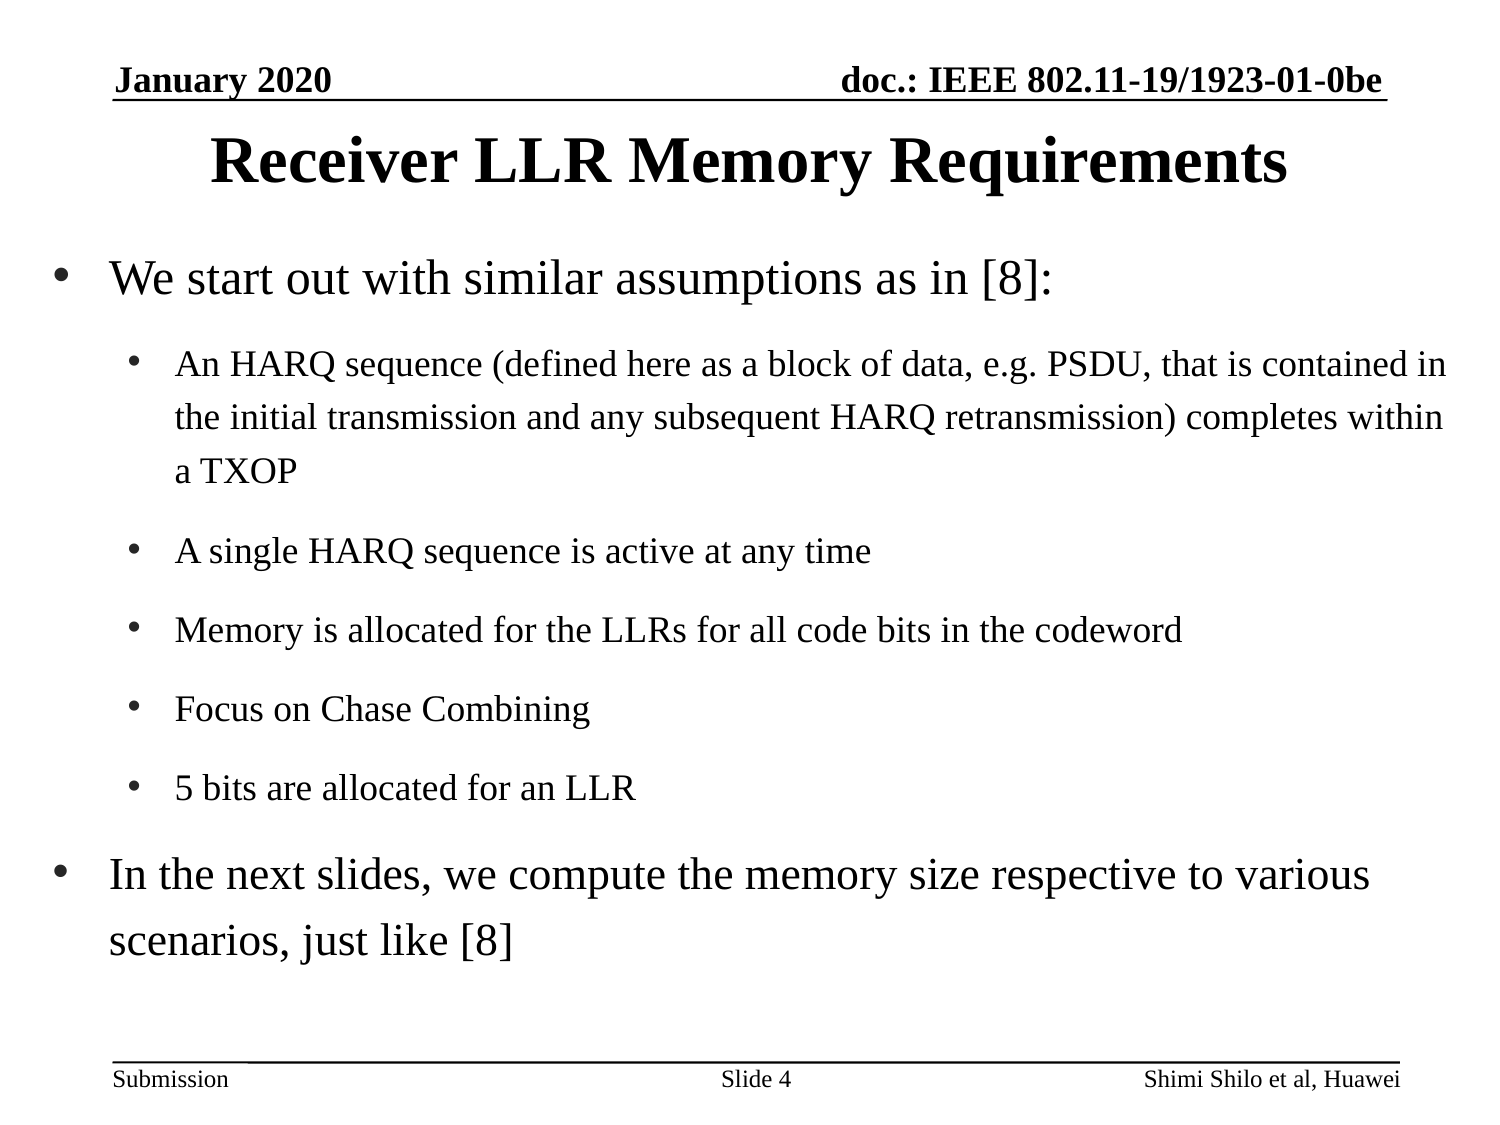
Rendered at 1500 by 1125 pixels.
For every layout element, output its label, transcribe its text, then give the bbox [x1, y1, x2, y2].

footer Shimi Shilo et al, Huawei [1140, 1061, 1402, 1093]
slide_number Slide 4 [712, 1061, 800, 1093]
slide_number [114, 54, 335, 101]
title Receiver LLR Memory Requirements [112, 112, 1388, 201]
list We start out with similar assumptions as in [8]: An HARQ sequence (defined here as a block of data, e.g. PSDU, that is contained in the initial transmission and any subsequent HARQ retransmission) completes within a TXOP A single HARQ sequence is active at any time Memory is allocated for the LLRs for all code bits in the codeword Focus on Chase Combining 5 bits are allocated for an LLR In the next slides, we compute the memory size respective to various scenarios, just like [8] [37, 224, 1476, 1051]
